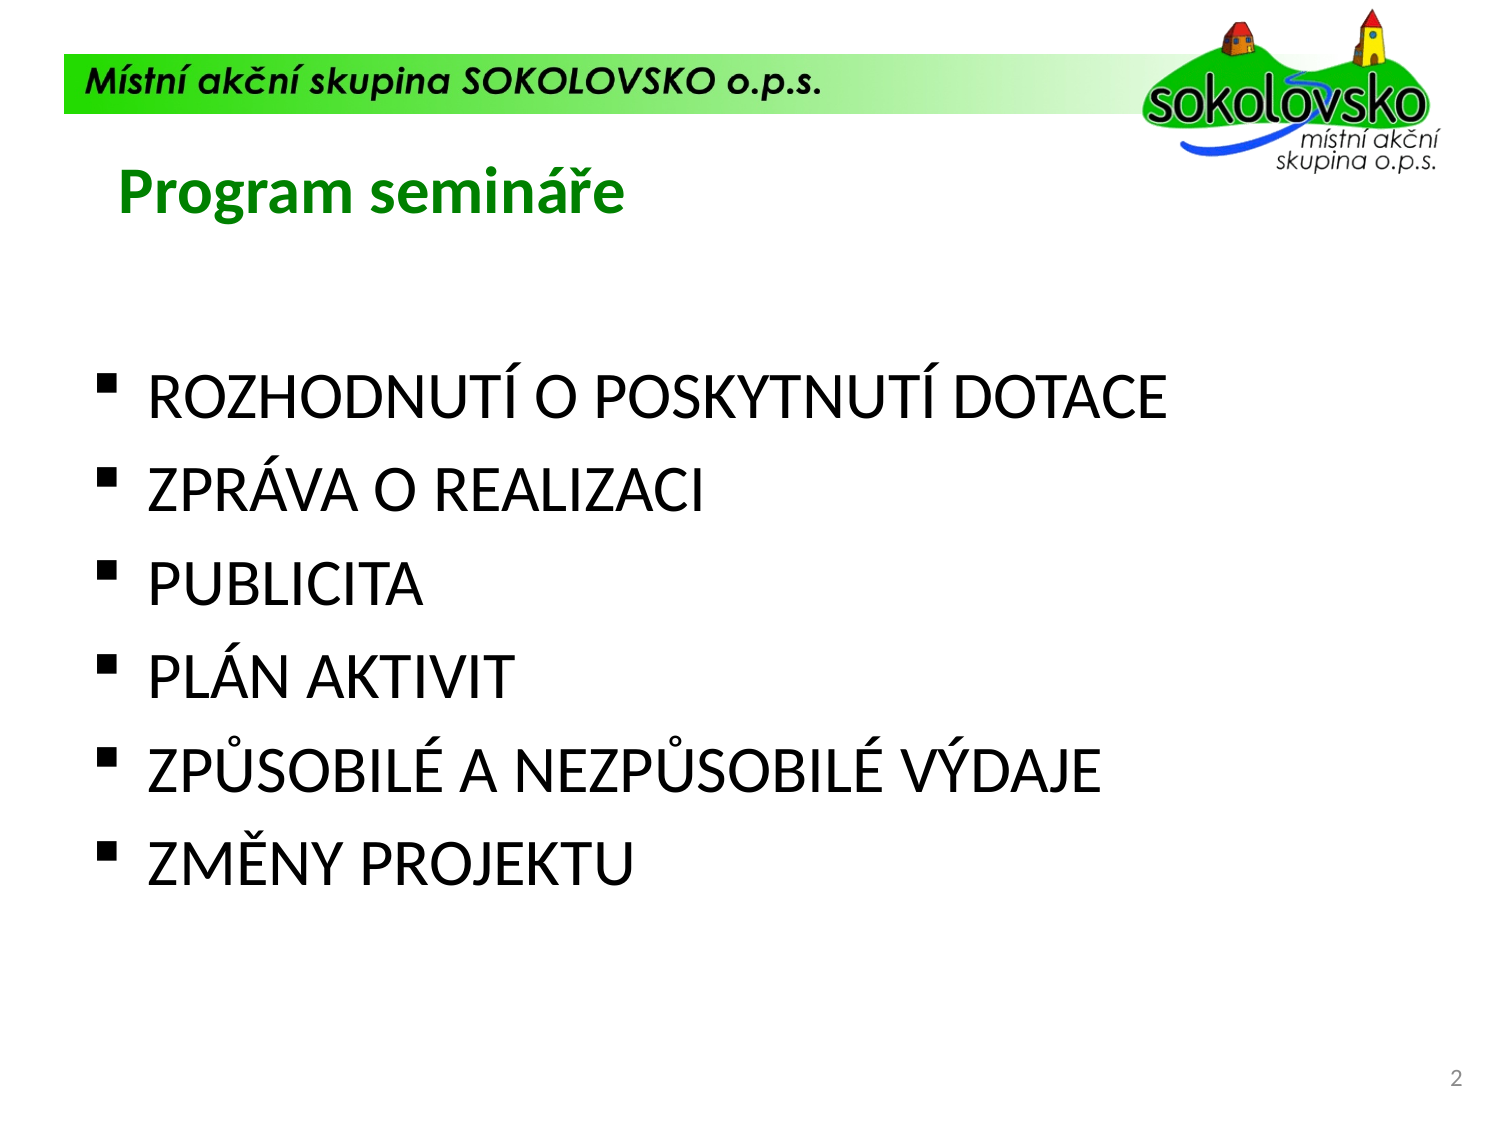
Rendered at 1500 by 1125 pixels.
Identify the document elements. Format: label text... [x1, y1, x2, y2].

slide_number 2 [1128, 1046, 1478, 1107]
picture [64, 0, 1455, 197]
list ROZHODNUTÍ O POSKYTNUTÍ DOTACE ZPRÁVA O REALIZACI PUBLICITA PLÁN AKTIVIT ZPŮSOBILÉ A NEZPŮSOBILÉ VÝDAJE ZMĚNY PROJEKTU [76, 250, 1404, 1000]
title Program semináře [104, 129, 1454, 244]
